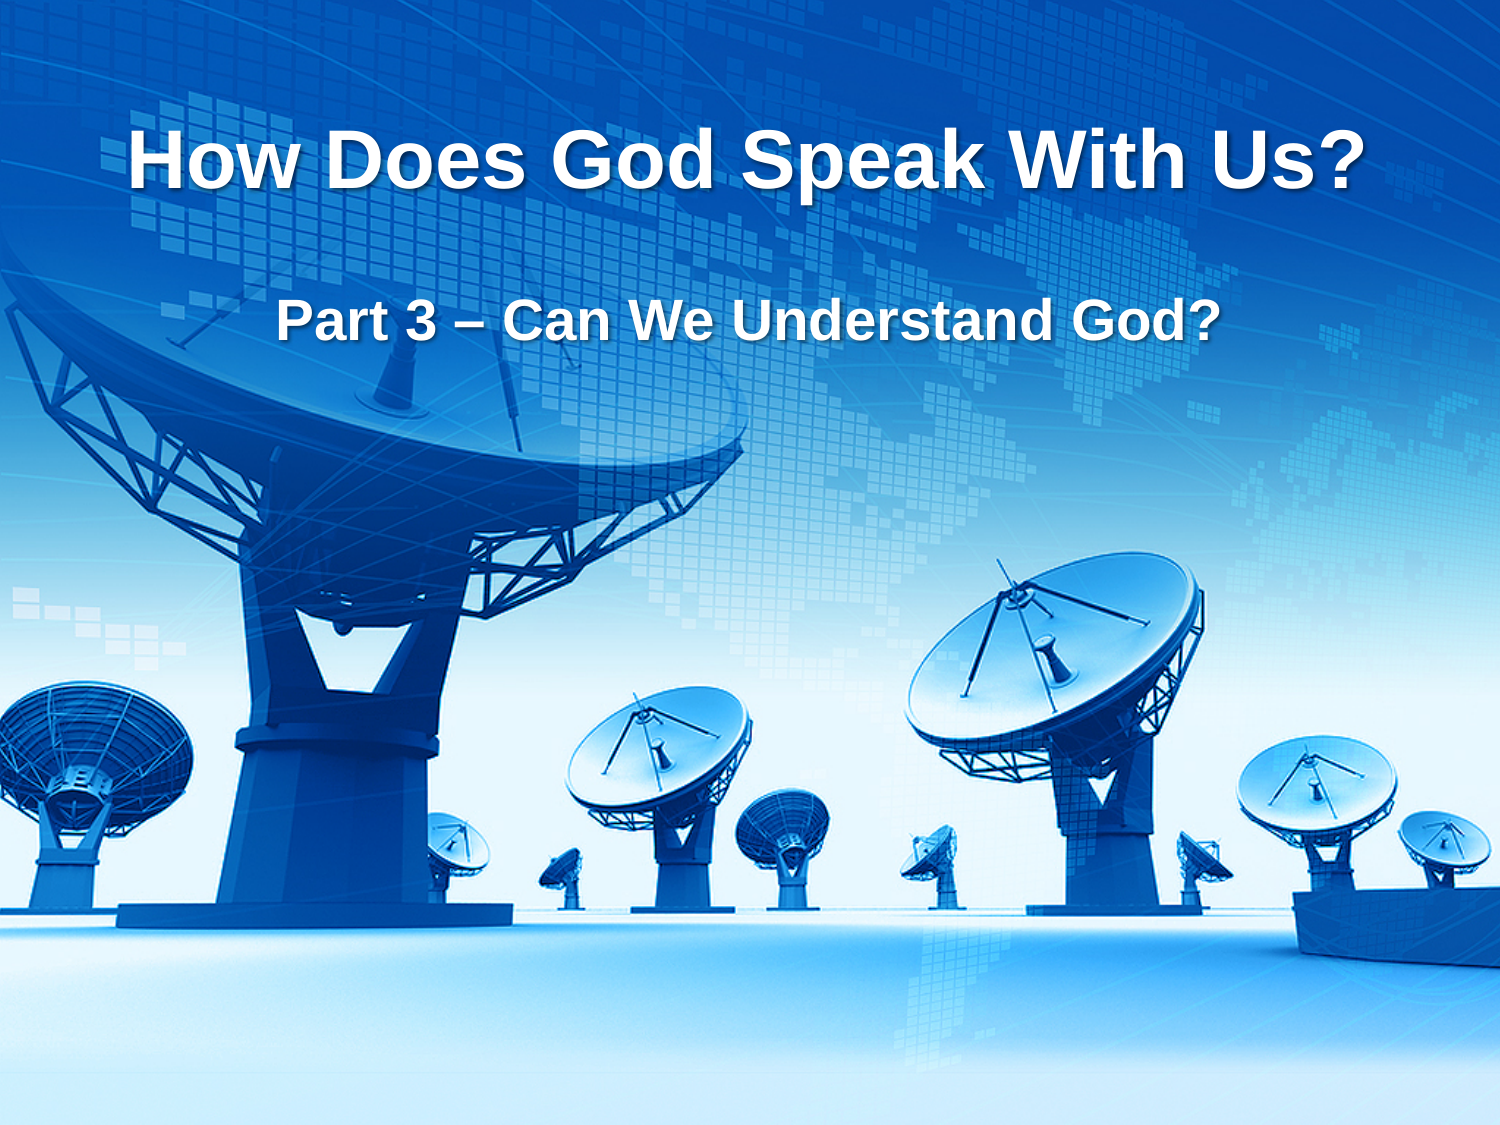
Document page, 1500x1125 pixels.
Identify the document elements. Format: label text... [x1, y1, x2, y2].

subtitle Part 3 – Can We Understand God? [224, 274, 1275, 376]
title How Does God Speak With Us? [34, 72, 1460, 239]
picture [0, 0, 1500, 1125]
